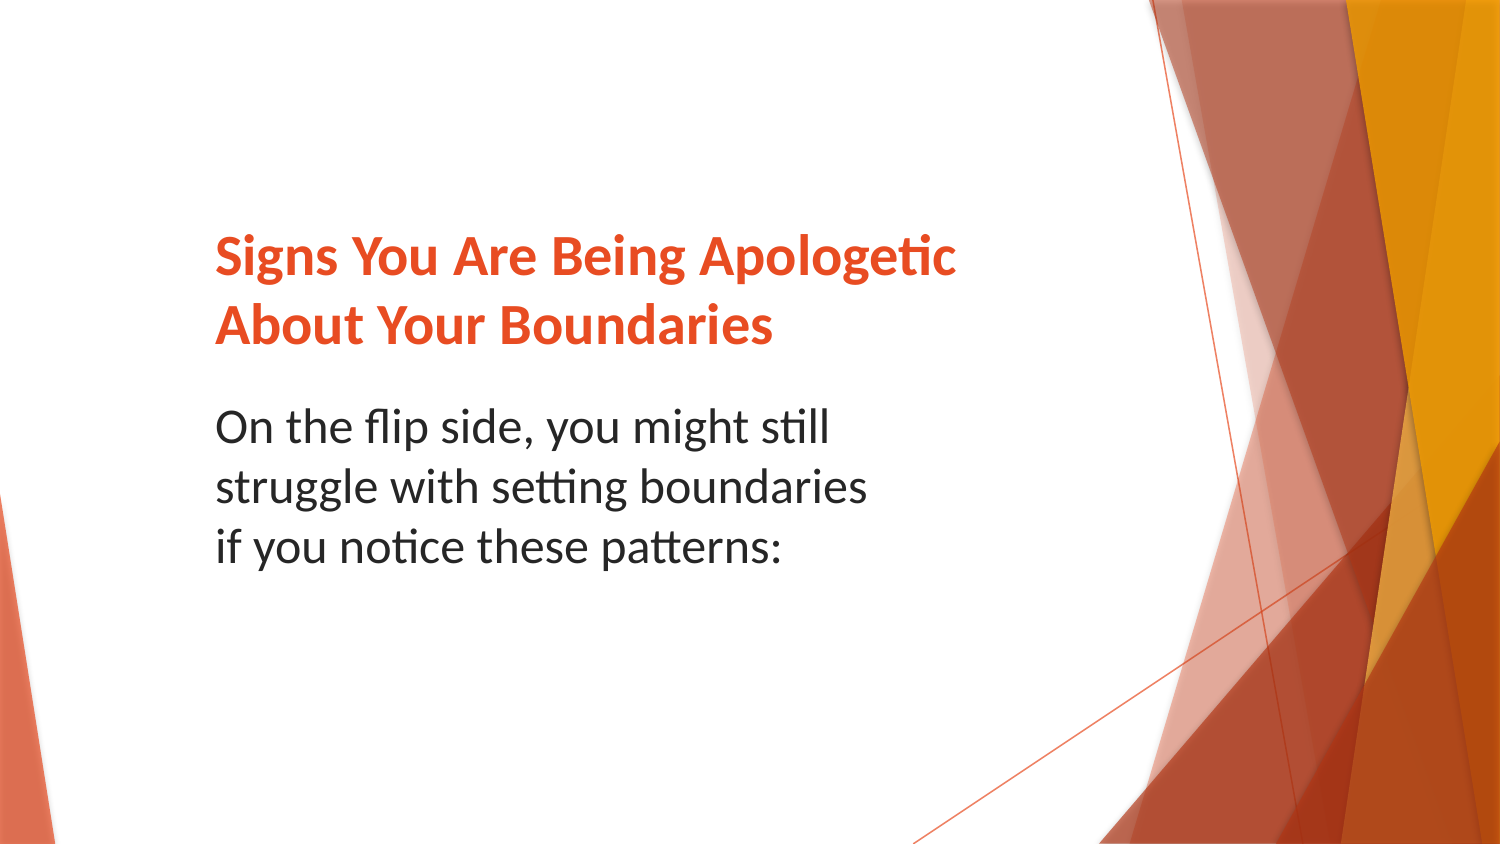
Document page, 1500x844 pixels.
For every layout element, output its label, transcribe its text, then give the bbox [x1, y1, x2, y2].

list On the flip side, you might still struggle with setting boundaries if you notice these patterns: [200, 386, 892, 812]
title Signs You Are Being Apologetic About Your Boundaries [200, 209, 1128, 379]
